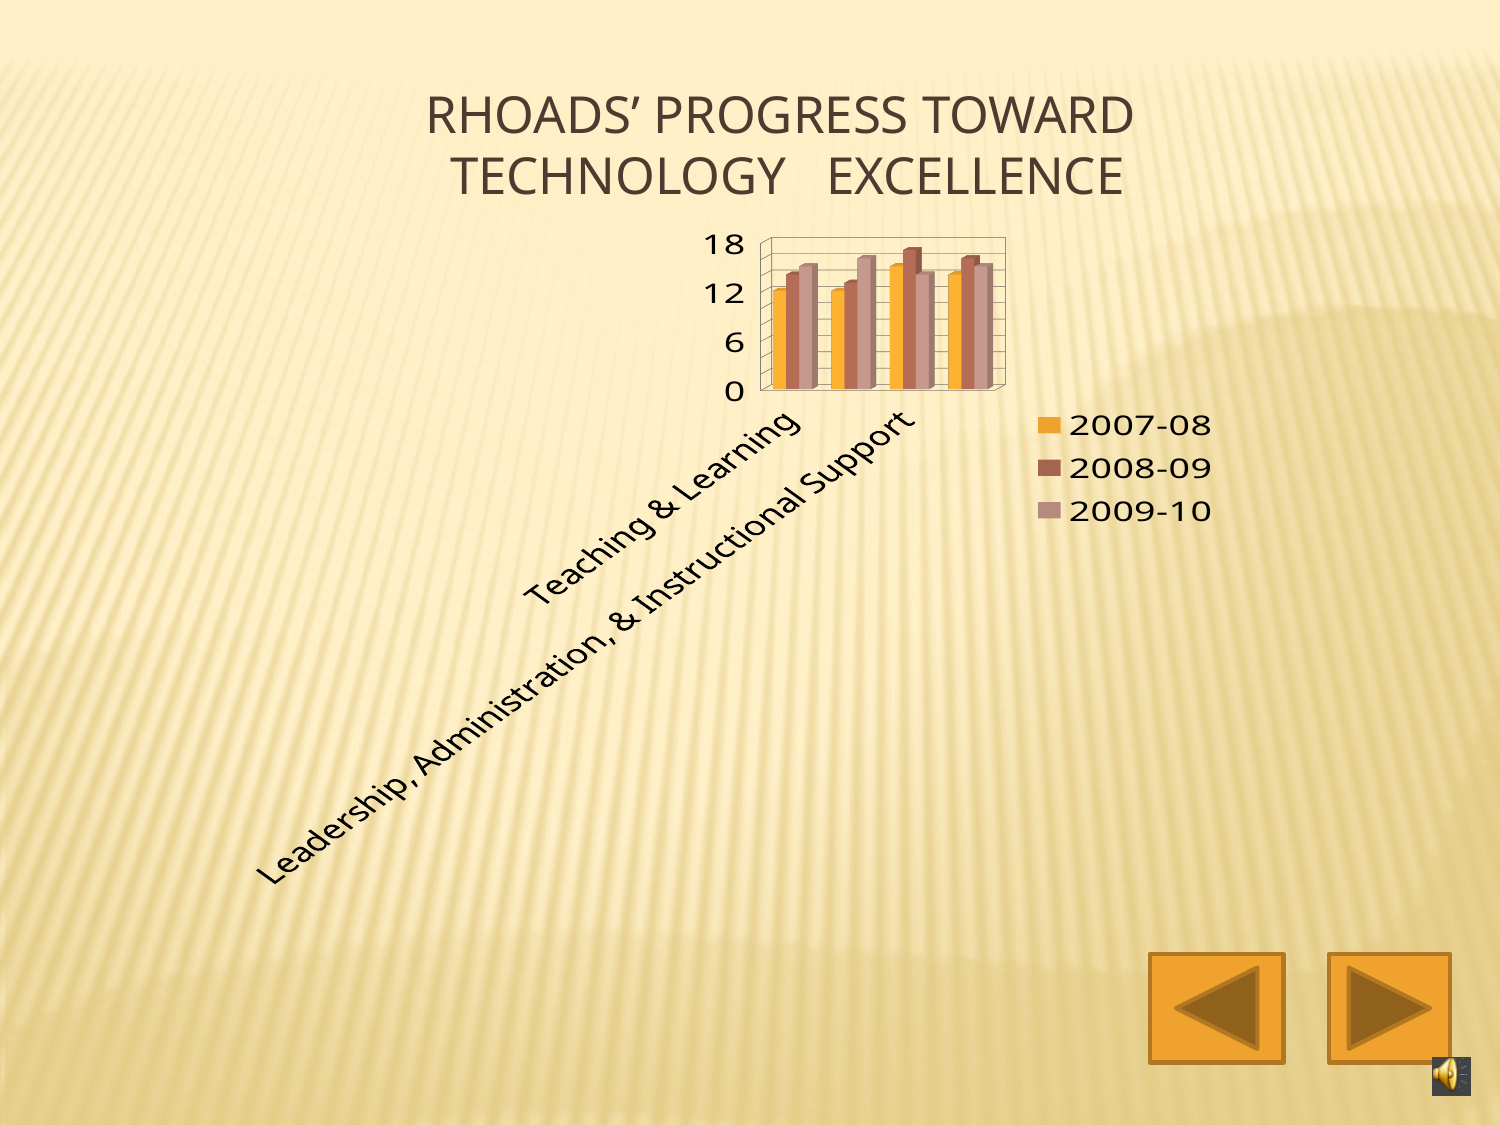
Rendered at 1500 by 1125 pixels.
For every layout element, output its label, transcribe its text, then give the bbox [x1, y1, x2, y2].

chart [237, 224, 1238, 892]
picture [1431, 1056, 1472, 1097]
title Rhoads’ progress toward Technology Excellence [75, 75, 1500, 213]
text_box [1327, 952, 1452, 1065]
text_box [1148, 952, 1286, 1065]
